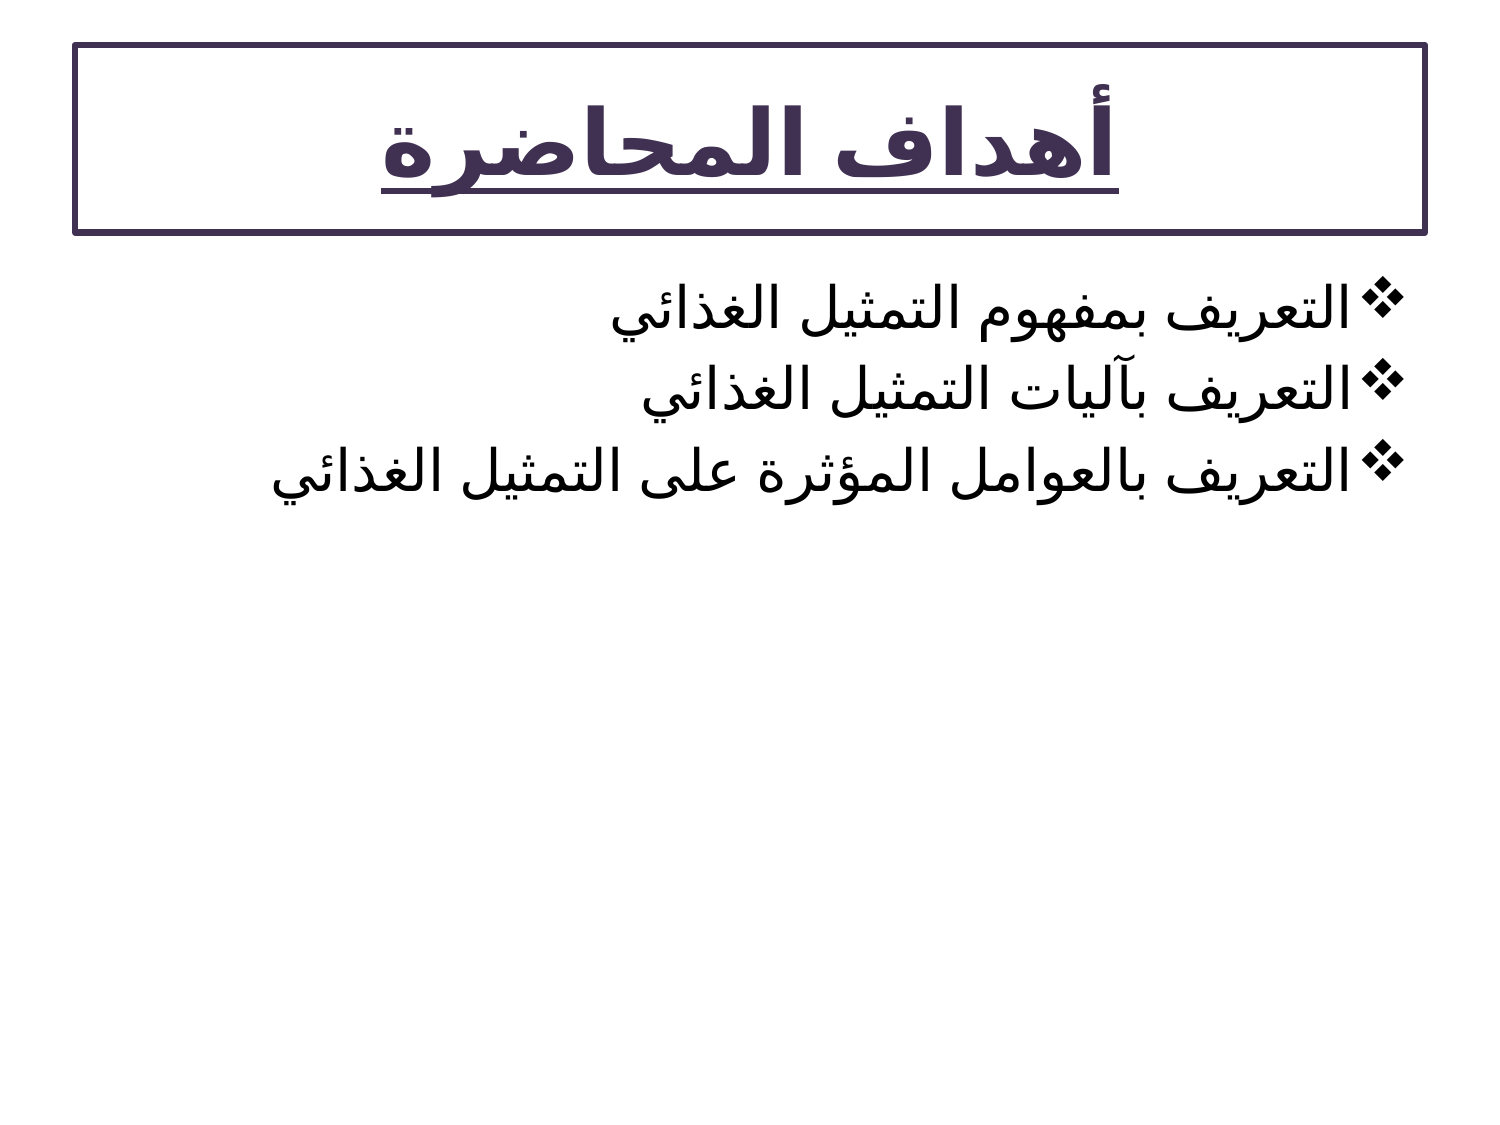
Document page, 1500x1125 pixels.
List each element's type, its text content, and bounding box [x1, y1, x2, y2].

list التعريف بمفهوم التمثيل الغذائي التعريف بآليات التمثيل الغذائي التعريف بالعوامل المؤثرة على التمثيل الغذائي [75, 262, 1425, 1005]
title أهداف المحاضرة [75, 45, 1425, 233]
